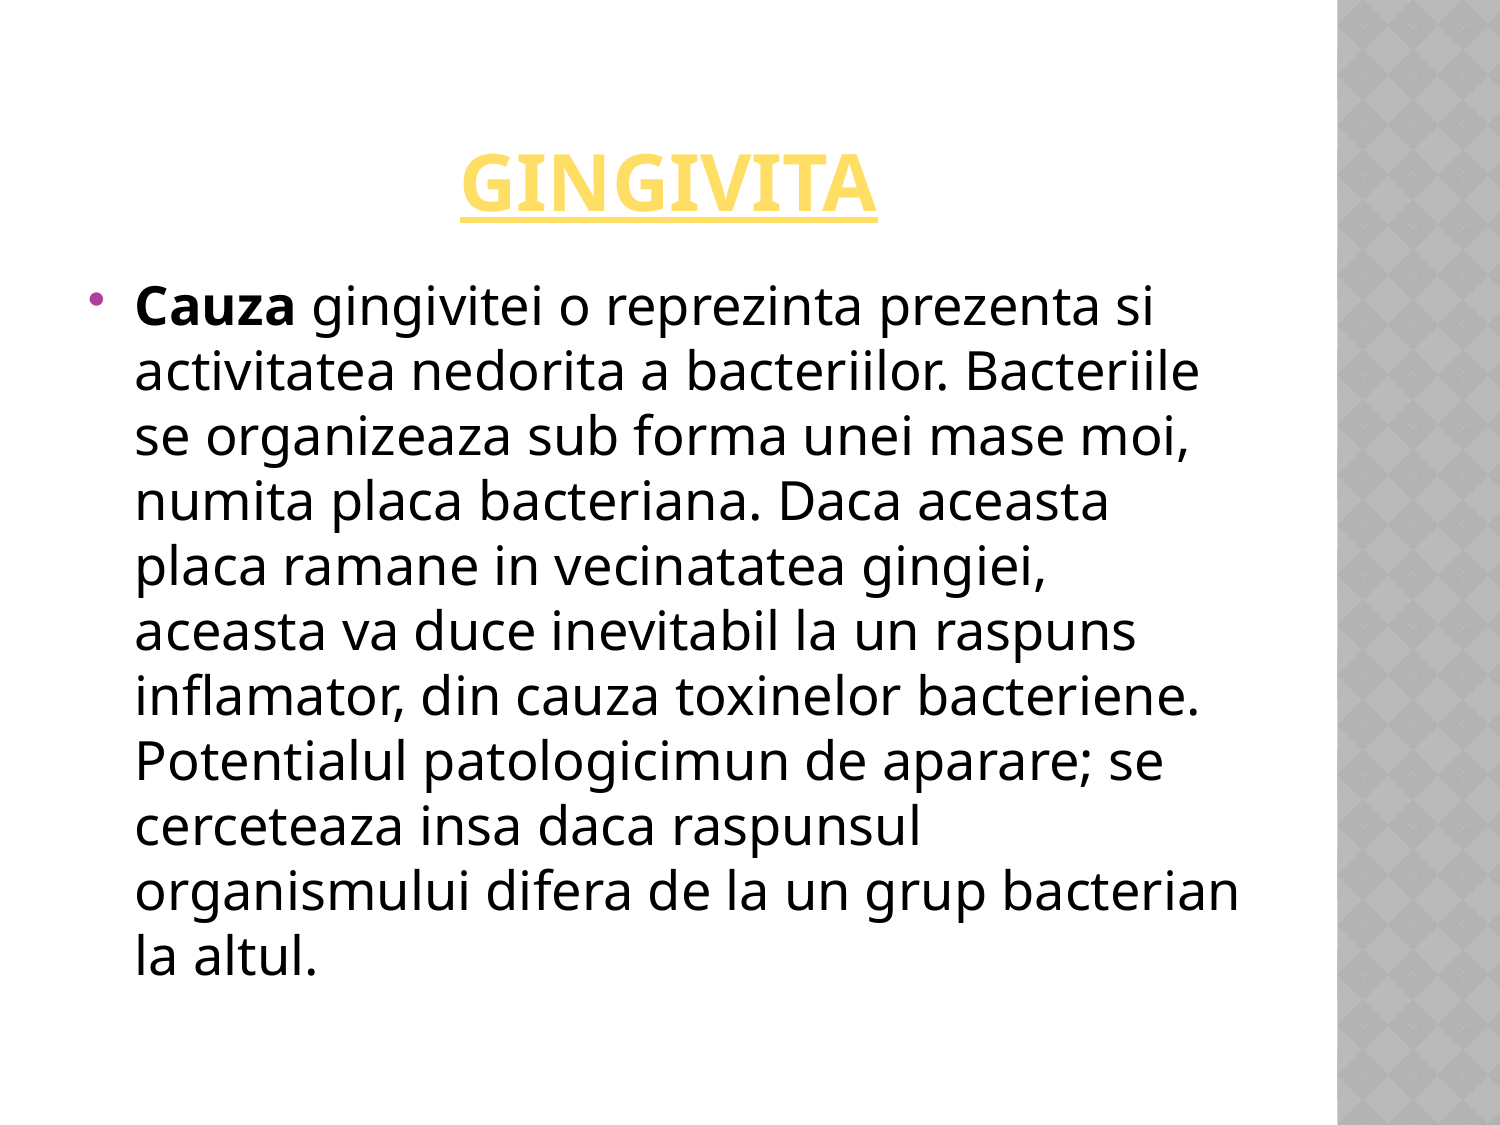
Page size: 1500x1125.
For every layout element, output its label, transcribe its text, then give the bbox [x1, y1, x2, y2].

title Gingivita [75, 52, 1263, 240]
list Cauza gingivitei o reprezinta prezenta si activitatea nedorita a bacteriilor. Bacteriile se organizeaza sub forma unei mase moi, numita placa bacteriana. Daca aceasta placa ramane in vecinatatea gingiei, aceasta va duce inevitabil la un raspuns inflamator, din cauza toxinelor bacteriene. Potentialul patologicimun de aparare; se cerceteaza insa daca raspunsul organismului difera de la un grup bacterian la altul. [75, 264, 1263, 1059]
